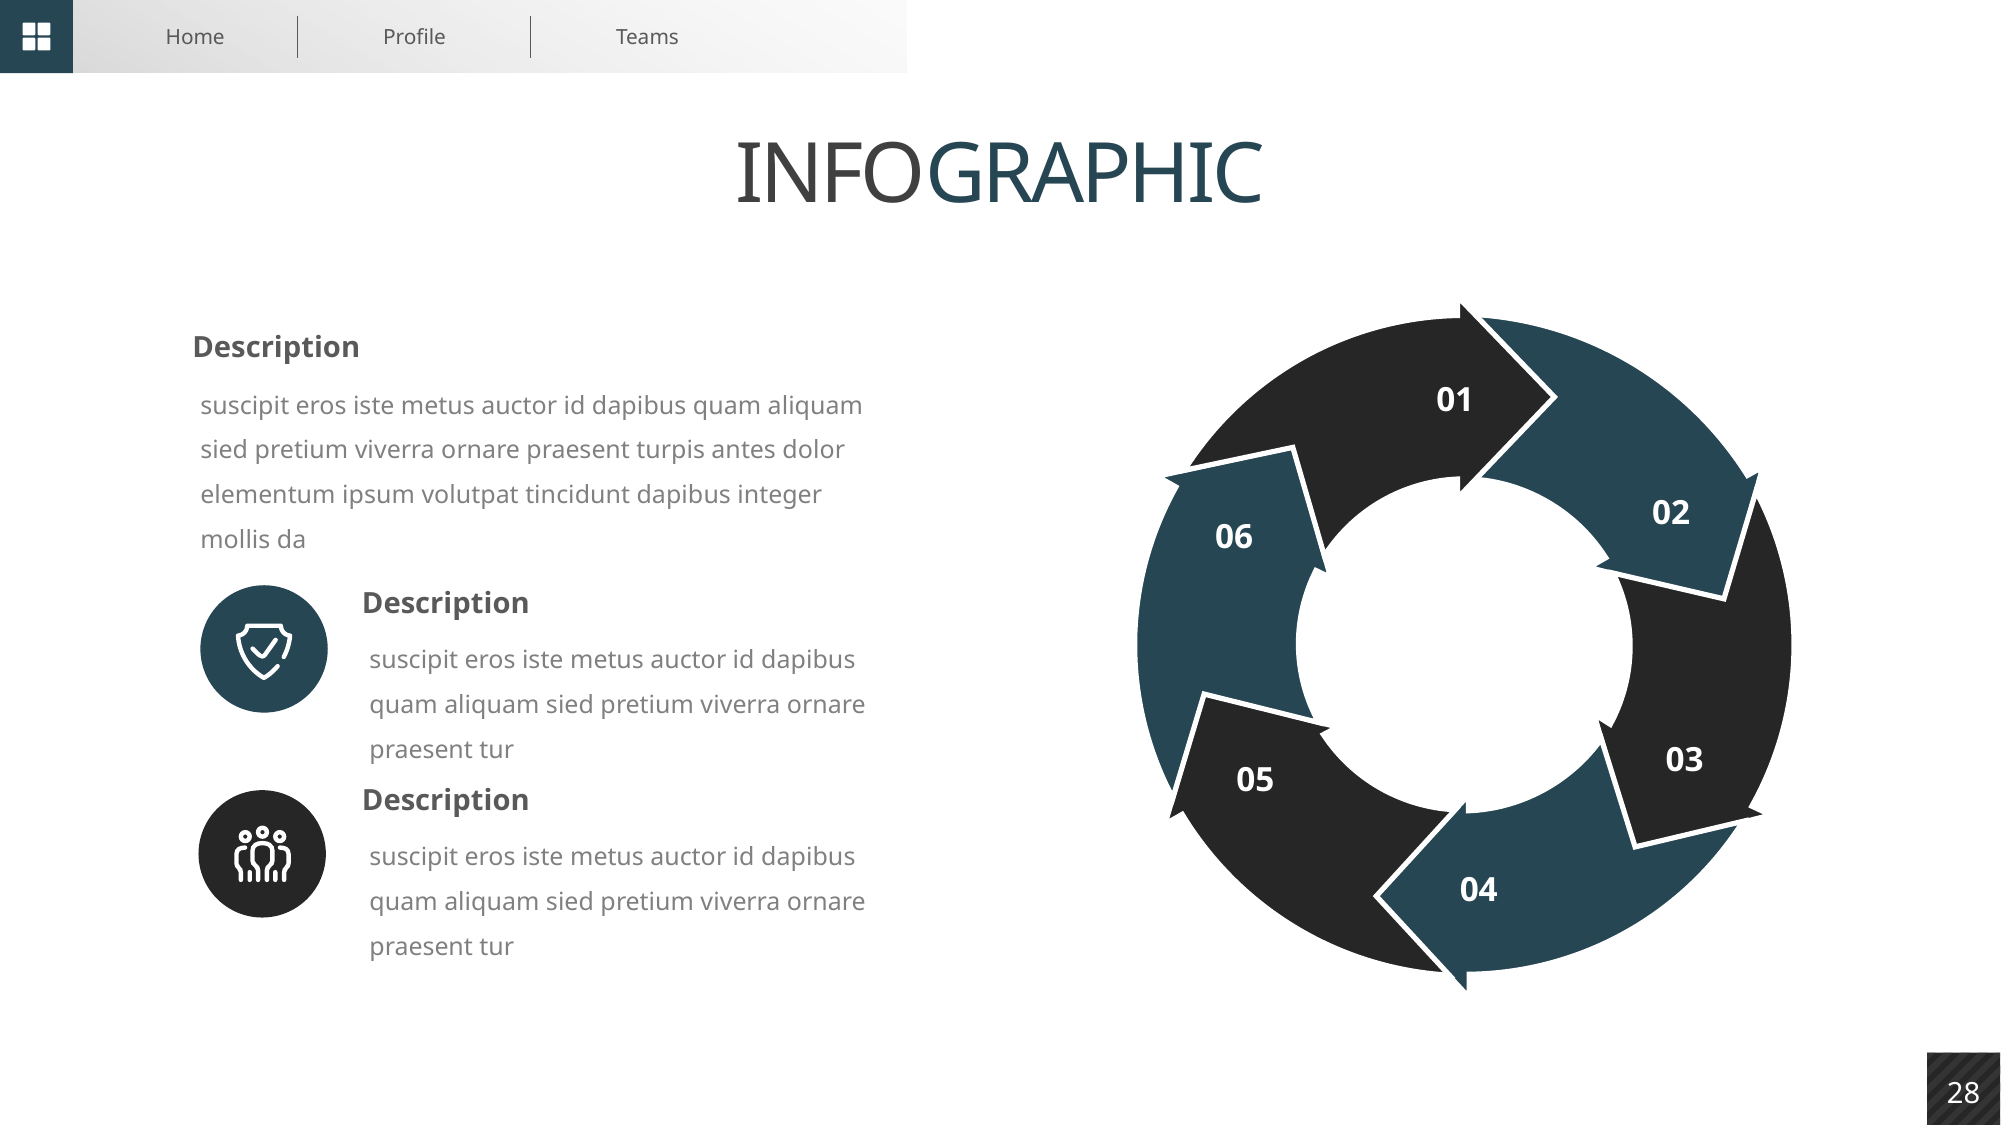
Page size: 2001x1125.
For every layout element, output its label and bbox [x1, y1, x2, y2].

text_box [0, 0, 2001, 1125]
